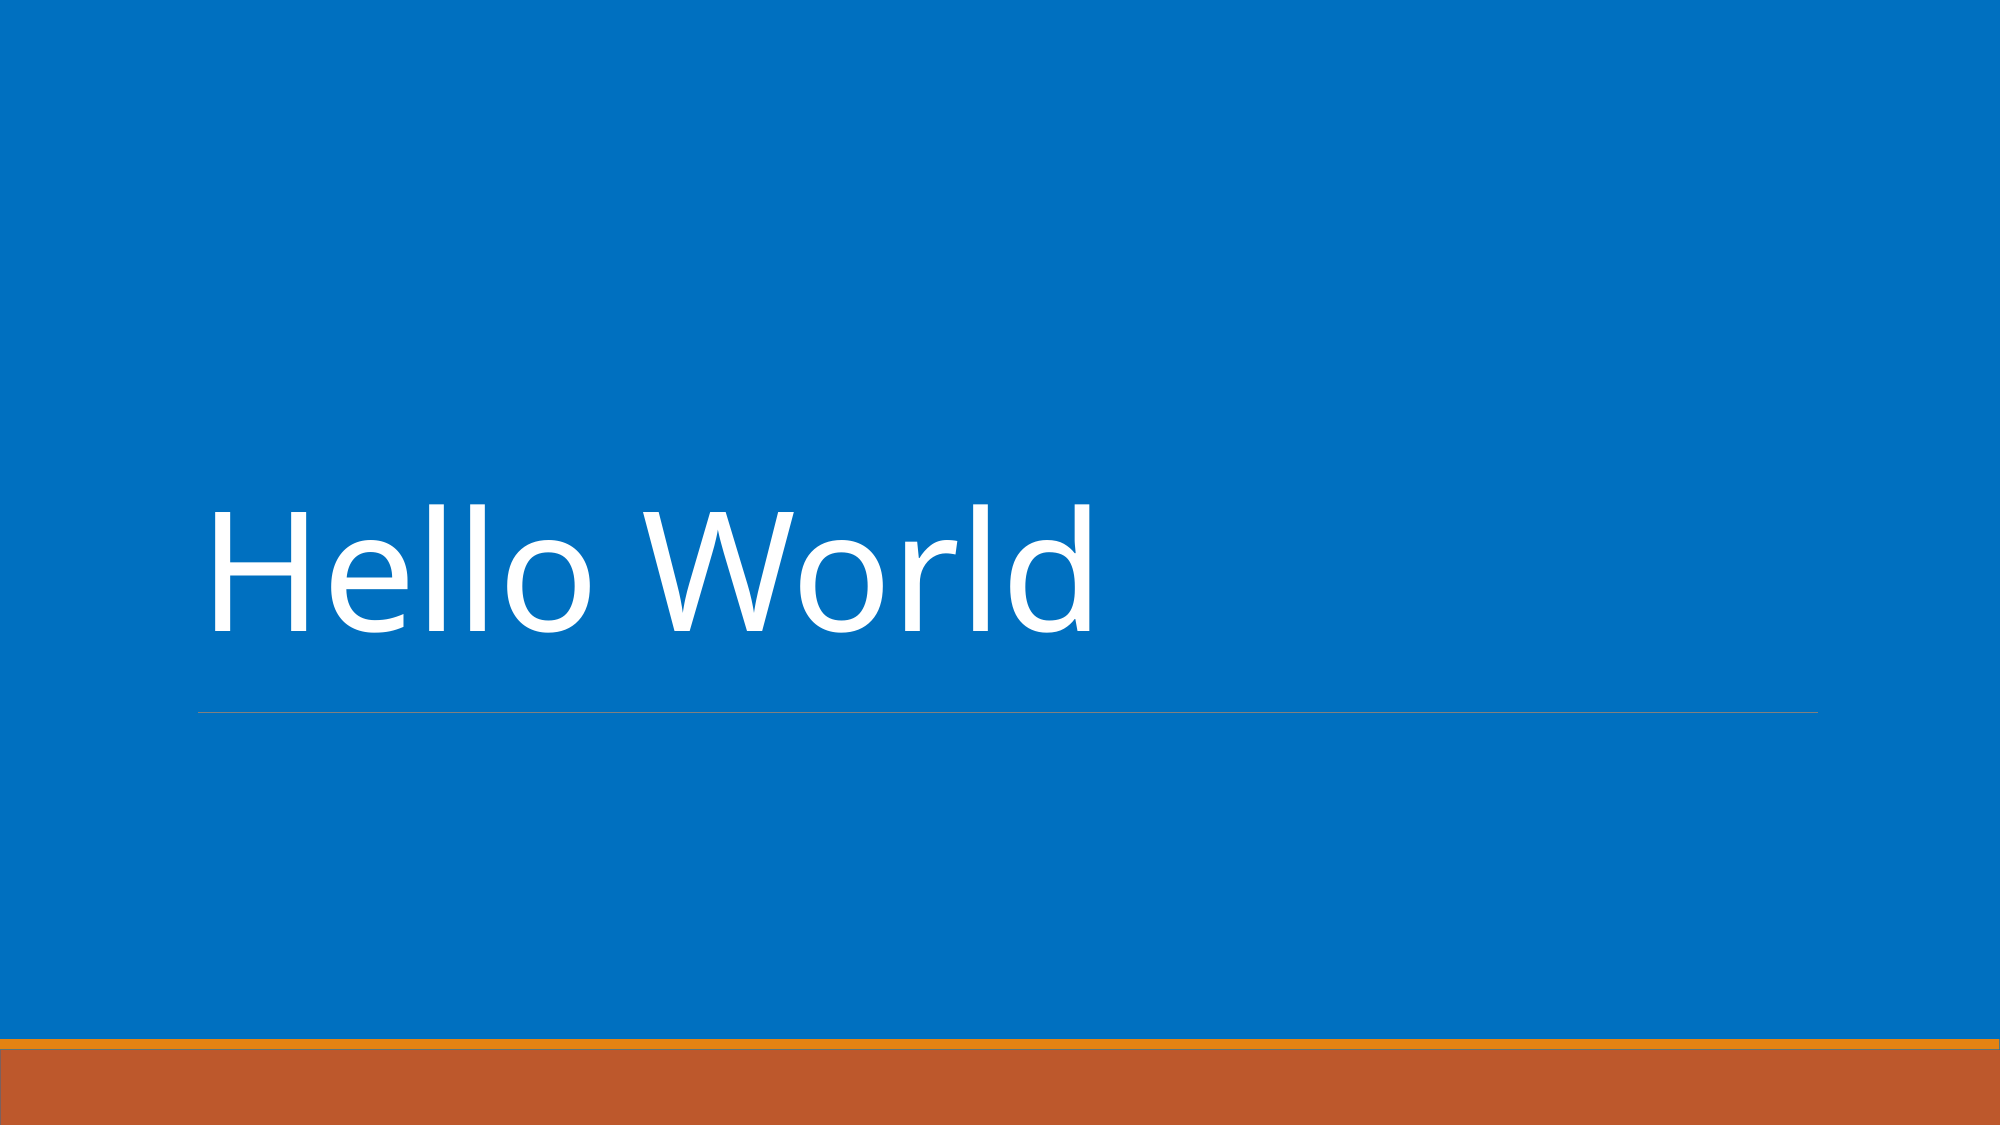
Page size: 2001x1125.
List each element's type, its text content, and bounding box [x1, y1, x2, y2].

title Hello World [184, 88, 1835, 674]
